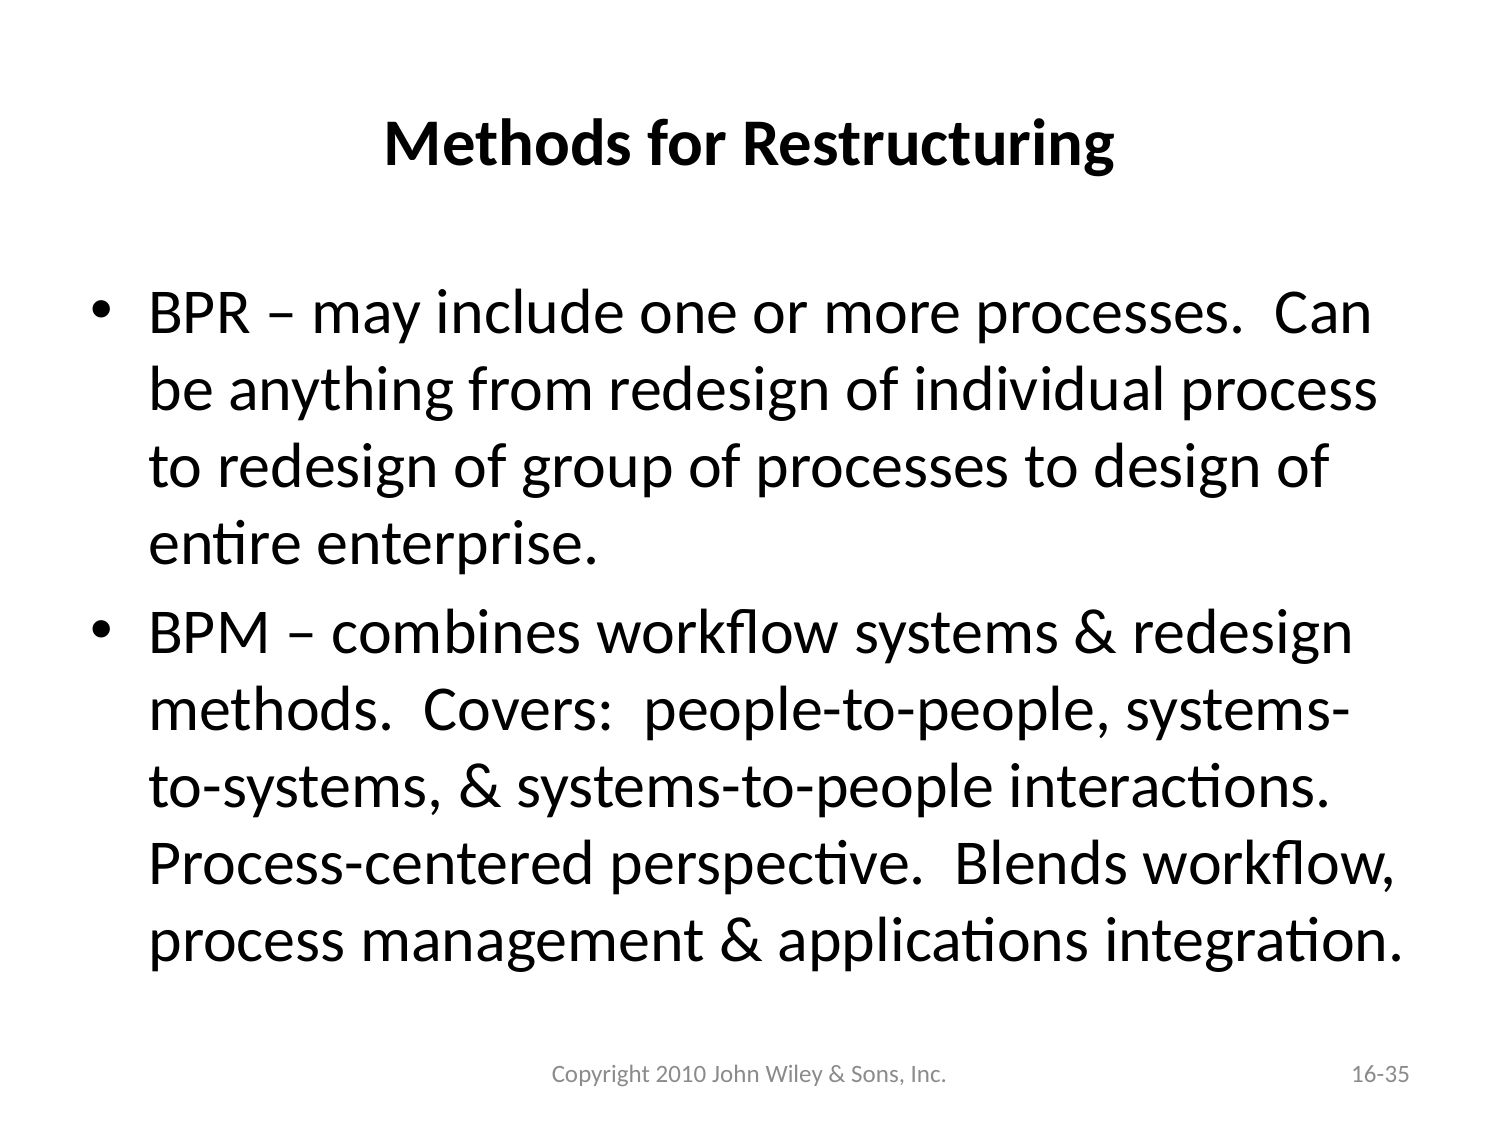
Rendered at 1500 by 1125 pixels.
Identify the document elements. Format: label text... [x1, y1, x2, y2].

footer Copyright 2010 John Wiley & Sons, Inc. [512, 1042, 988, 1103]
slide_number 16-35 [1074, 1042, 1425, 1103]
title Methods for Restructuring [75, 45, 1425, 233]
list BPR – may include one or more processes. Can be anything from redesign of individual process to redesign of group of processes to design of entire enterprise. BPM – combines workflow systems & redesign methods. Covers: people-to-people, systems-to-systems, & systems-to-people interactions. Process-centered perspective. Blends workflow, process management & applications integration. [75, 262, 1425, 1005]
